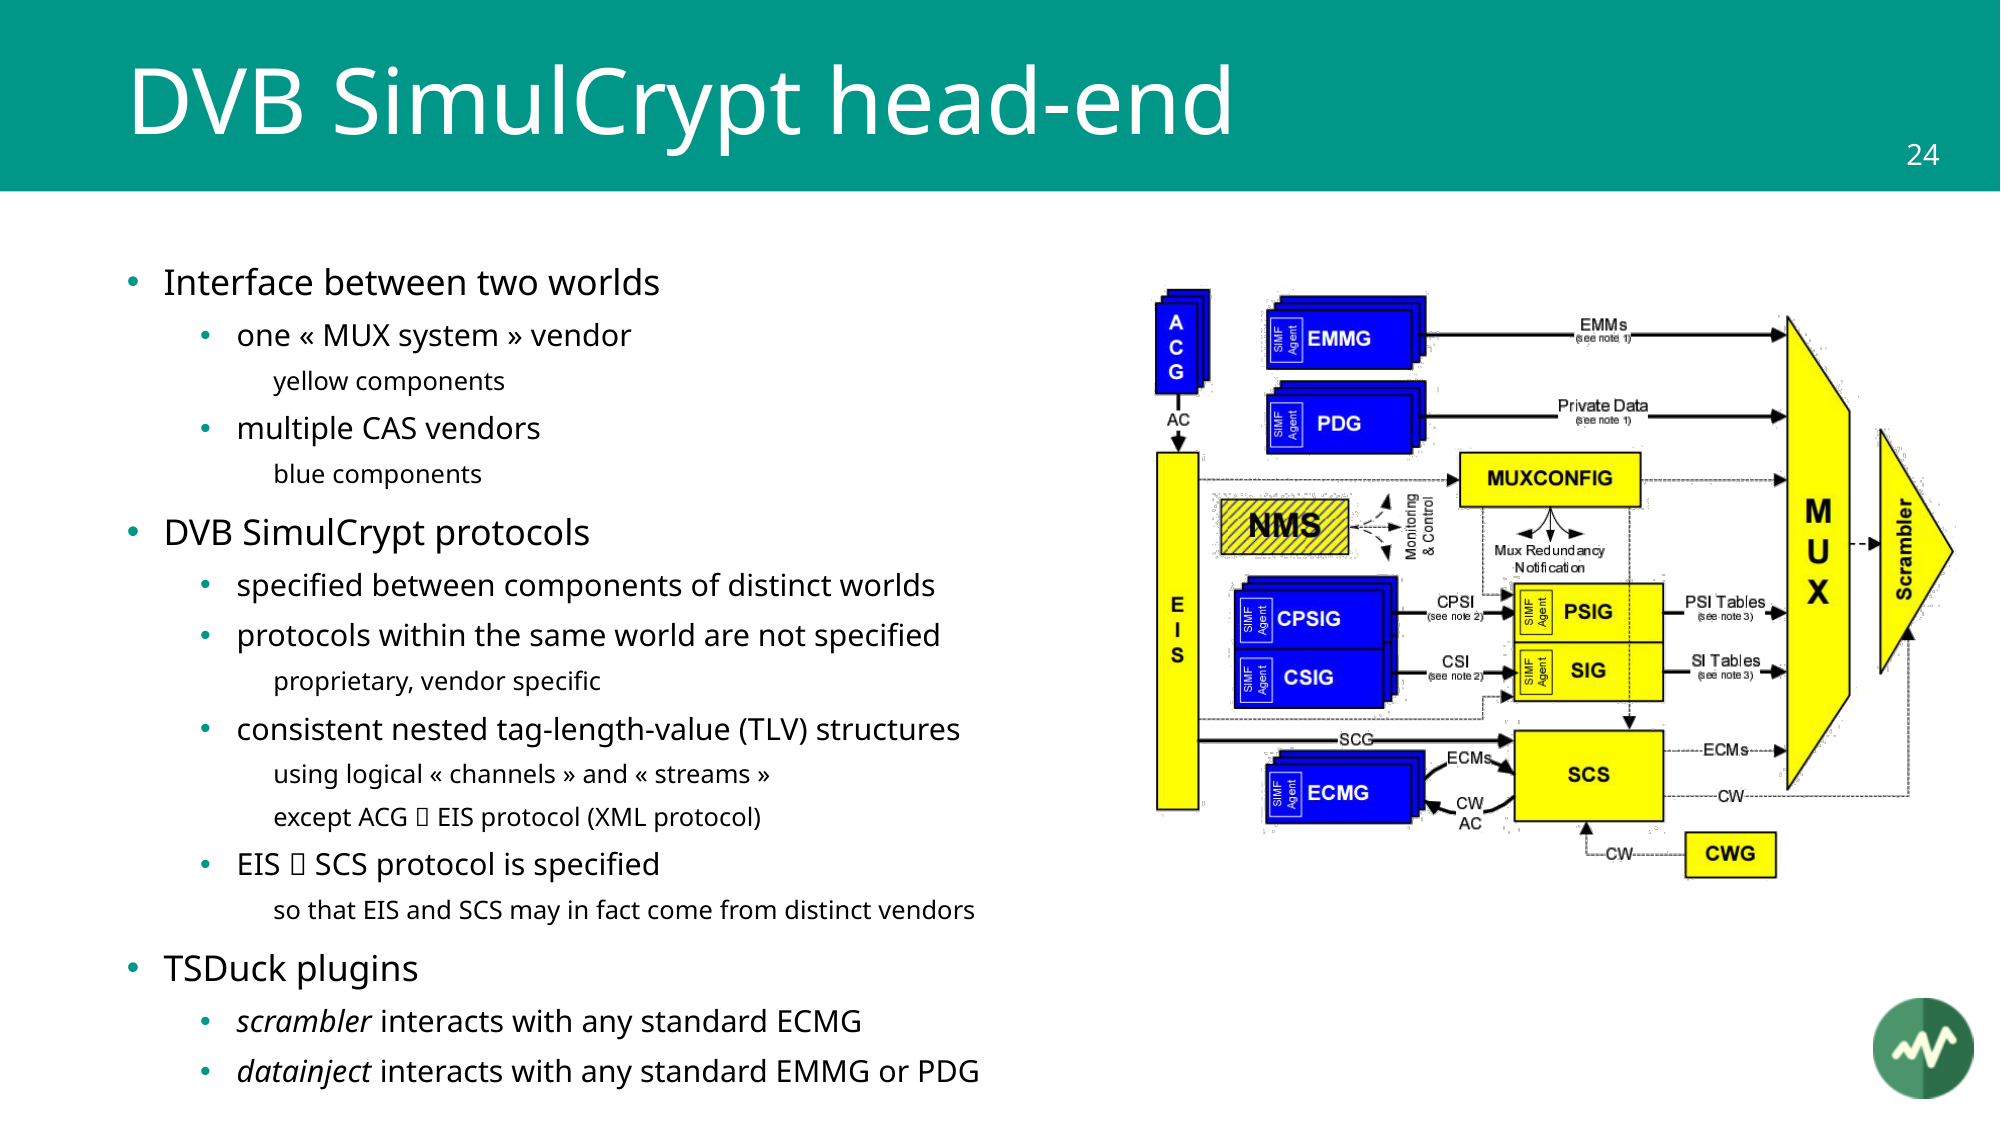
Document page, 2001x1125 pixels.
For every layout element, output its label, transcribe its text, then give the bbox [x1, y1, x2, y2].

title DVB SimulCrypt head-end [111, 39, 1812, 171]
picture [1873, 998, 1974, 1099]
picture [1150, 284, 1958, 881]
list Interface between two worlds one « MUX system » vendor yellow components multiple CAS vendors blue components DVB SimulCrypt protocols specified between components of distinct worlds protocols within the same world are not specified proprietary, vendor specific consistent nested tag-length-value (TLV) structures using logical « channels » and « streams » except ACG  EIS protocol (XML protocol) EIS  SCS protocol is specified so that EIS and SCS may in fact come from distinct vendors TSDuck plugins scrambler interacts with any standard ECMG datainject interacts with any standard EMMG or PDG [111, 244, 1812, 1103]
